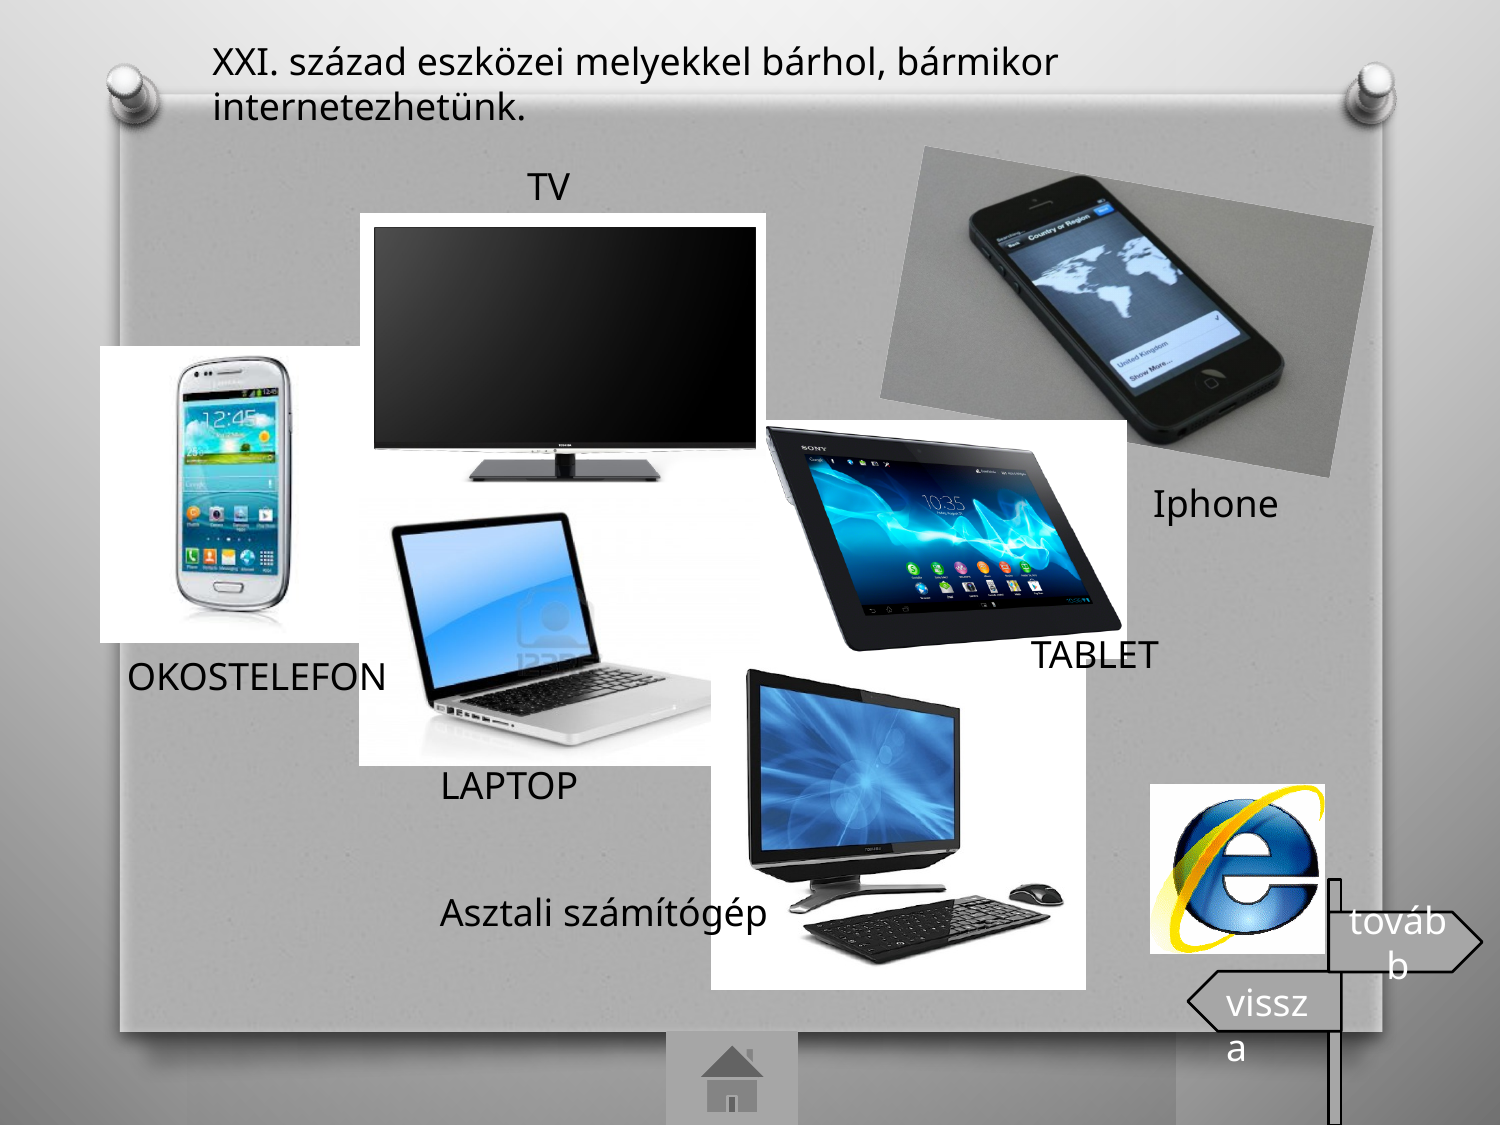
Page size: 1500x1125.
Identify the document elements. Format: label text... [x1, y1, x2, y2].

text_box XXI. század eszközei melyekkel bárhol, bármikor internetezhetünk. [197, 30, 1291, 136]
picture [75, 29, 197, 153]
text_box LAPTOP [425, 770, 626, 815]
text_box [1186, 977, 1211, 1027]
text_box TABLET [1086, 623, 1217, 684]
picture [1317, 35, 1439, 156]
text_box tovább [1327, 910, 1484, 974]
text_box [1328, 878, 1342, 910]
text_box TV [512, 155, 607, 212]
text_box OKOSTELEFON [112, 648, 354, 705]
text_box [1327, 1033, 1342, 1125]
picture [100, 146, 1374, 991]
text_box vissza [1211, 971, 1340, 1076]
picture [1150, 765, 1326, 972]
text_box [666, 1031, 798, 1125]
text_box Iphone [1138, 472, 1481, 533]
text_box Asztali számítógép [424, 881, 706, 942]
